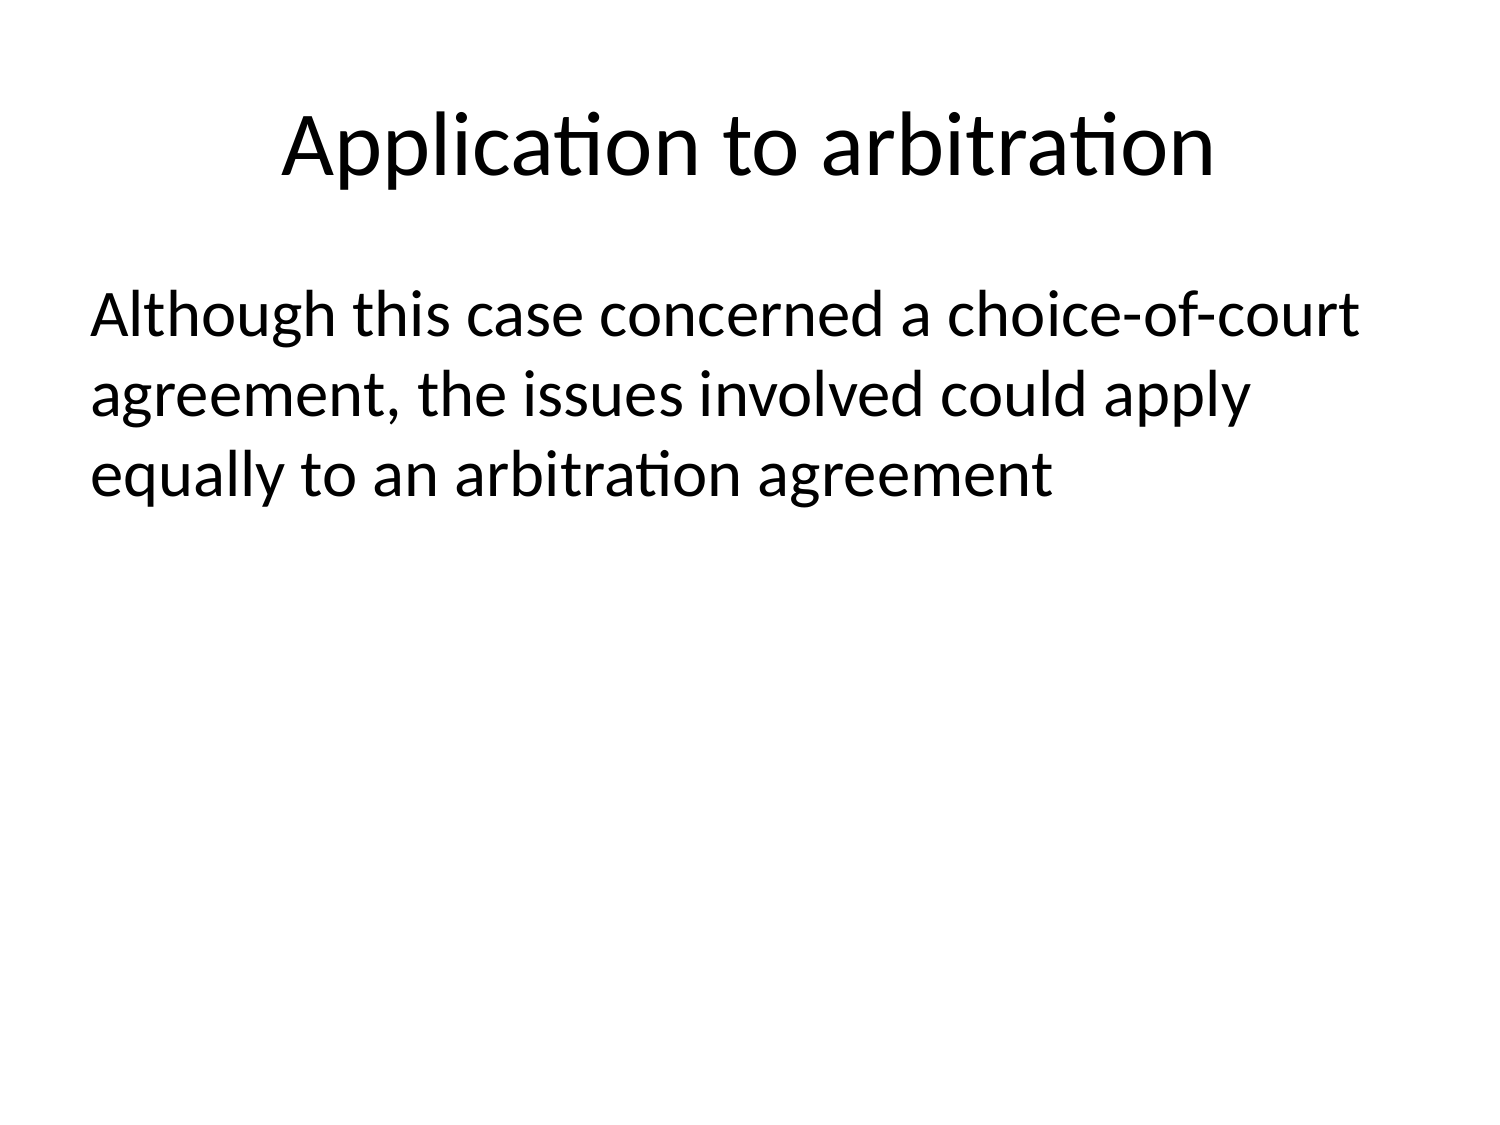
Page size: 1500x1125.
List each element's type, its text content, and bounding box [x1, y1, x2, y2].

list Although this case concerned a choice-of-court agreement, the issues involved could apply equally to an arbitration agreement [75, 262, 1425, 1005]
title Application to arbitration [75, 45, 1425, 233]
